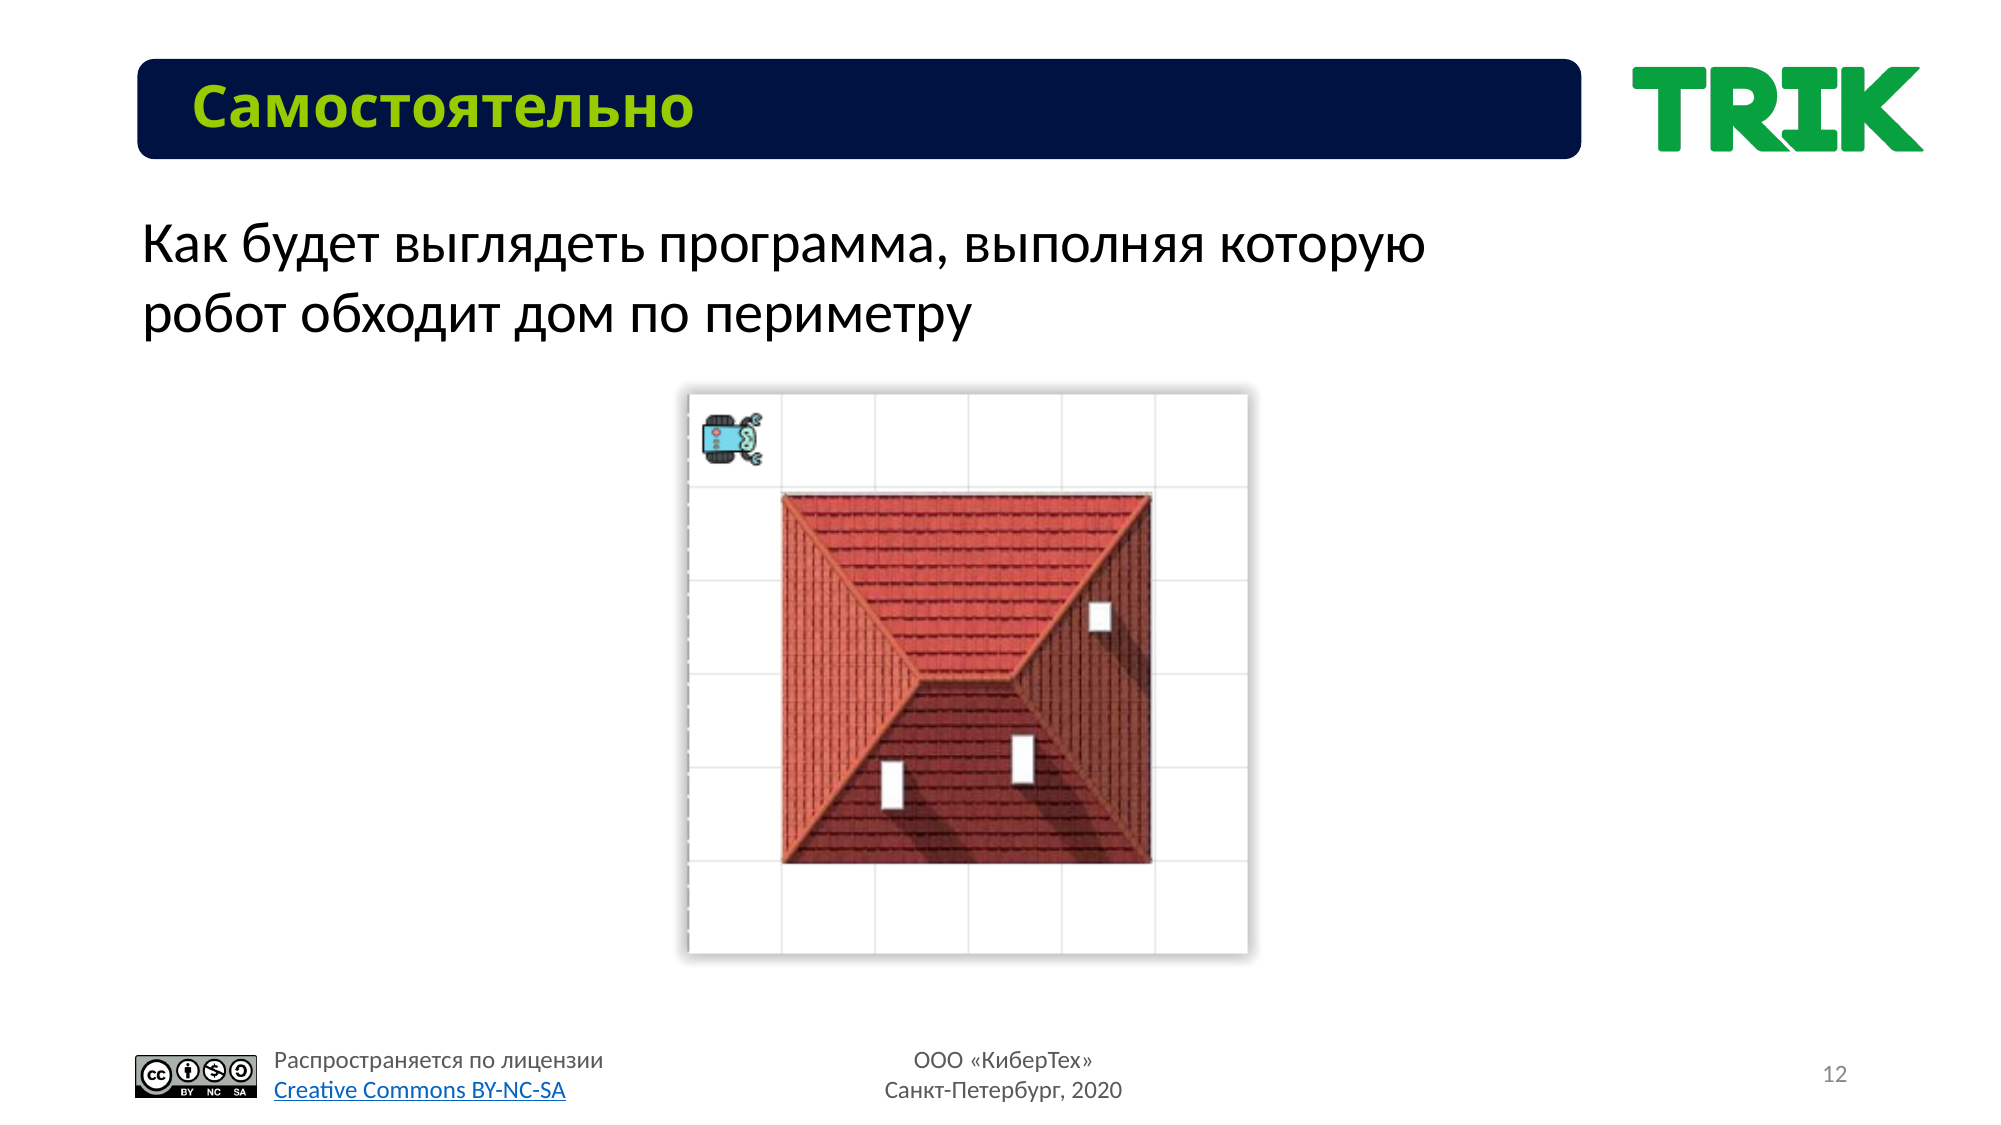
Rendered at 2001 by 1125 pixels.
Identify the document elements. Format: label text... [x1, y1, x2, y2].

text_box 12 [1412, 1042, 1863, 1103]
text_box Как будет выглядеть программа, выполняя которую робот обходит дом по периметру [127, 196, 1462, 352]
text_box Самостоятельно [177, 70, 1530, 171]
picture [671, 378, 1264, 970]
picture [135, 1055, 257, 1098]
picture [1631, 64, 1924, 154]
